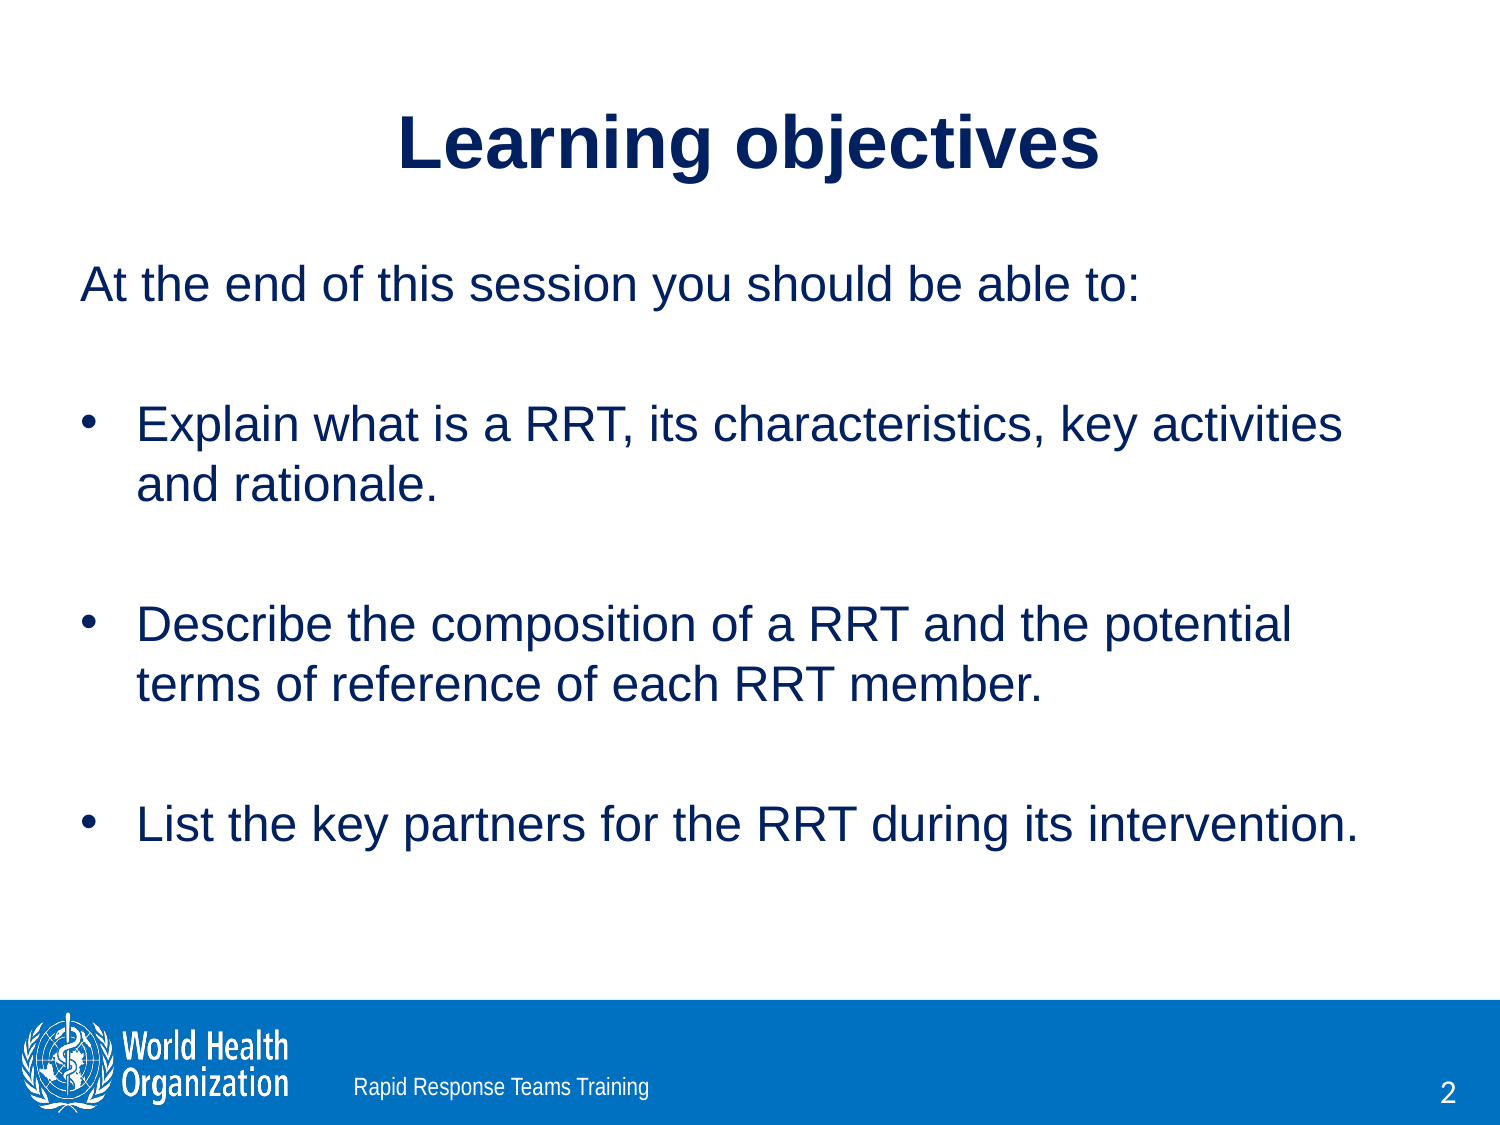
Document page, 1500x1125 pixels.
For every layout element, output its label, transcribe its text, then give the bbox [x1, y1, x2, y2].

list At the end of this session you should be able to: Explain what is a RRT, its characteristics, key activities and rationale. Describe the composition of a RRT and the potential terms of reference of each RRT member. List the key partners for the RRT during its intervention. [64, 243, 1415, 905]
title Learning objectives [75, 45, 1425, 233]
picture [21, 1012, 288, 1113]
